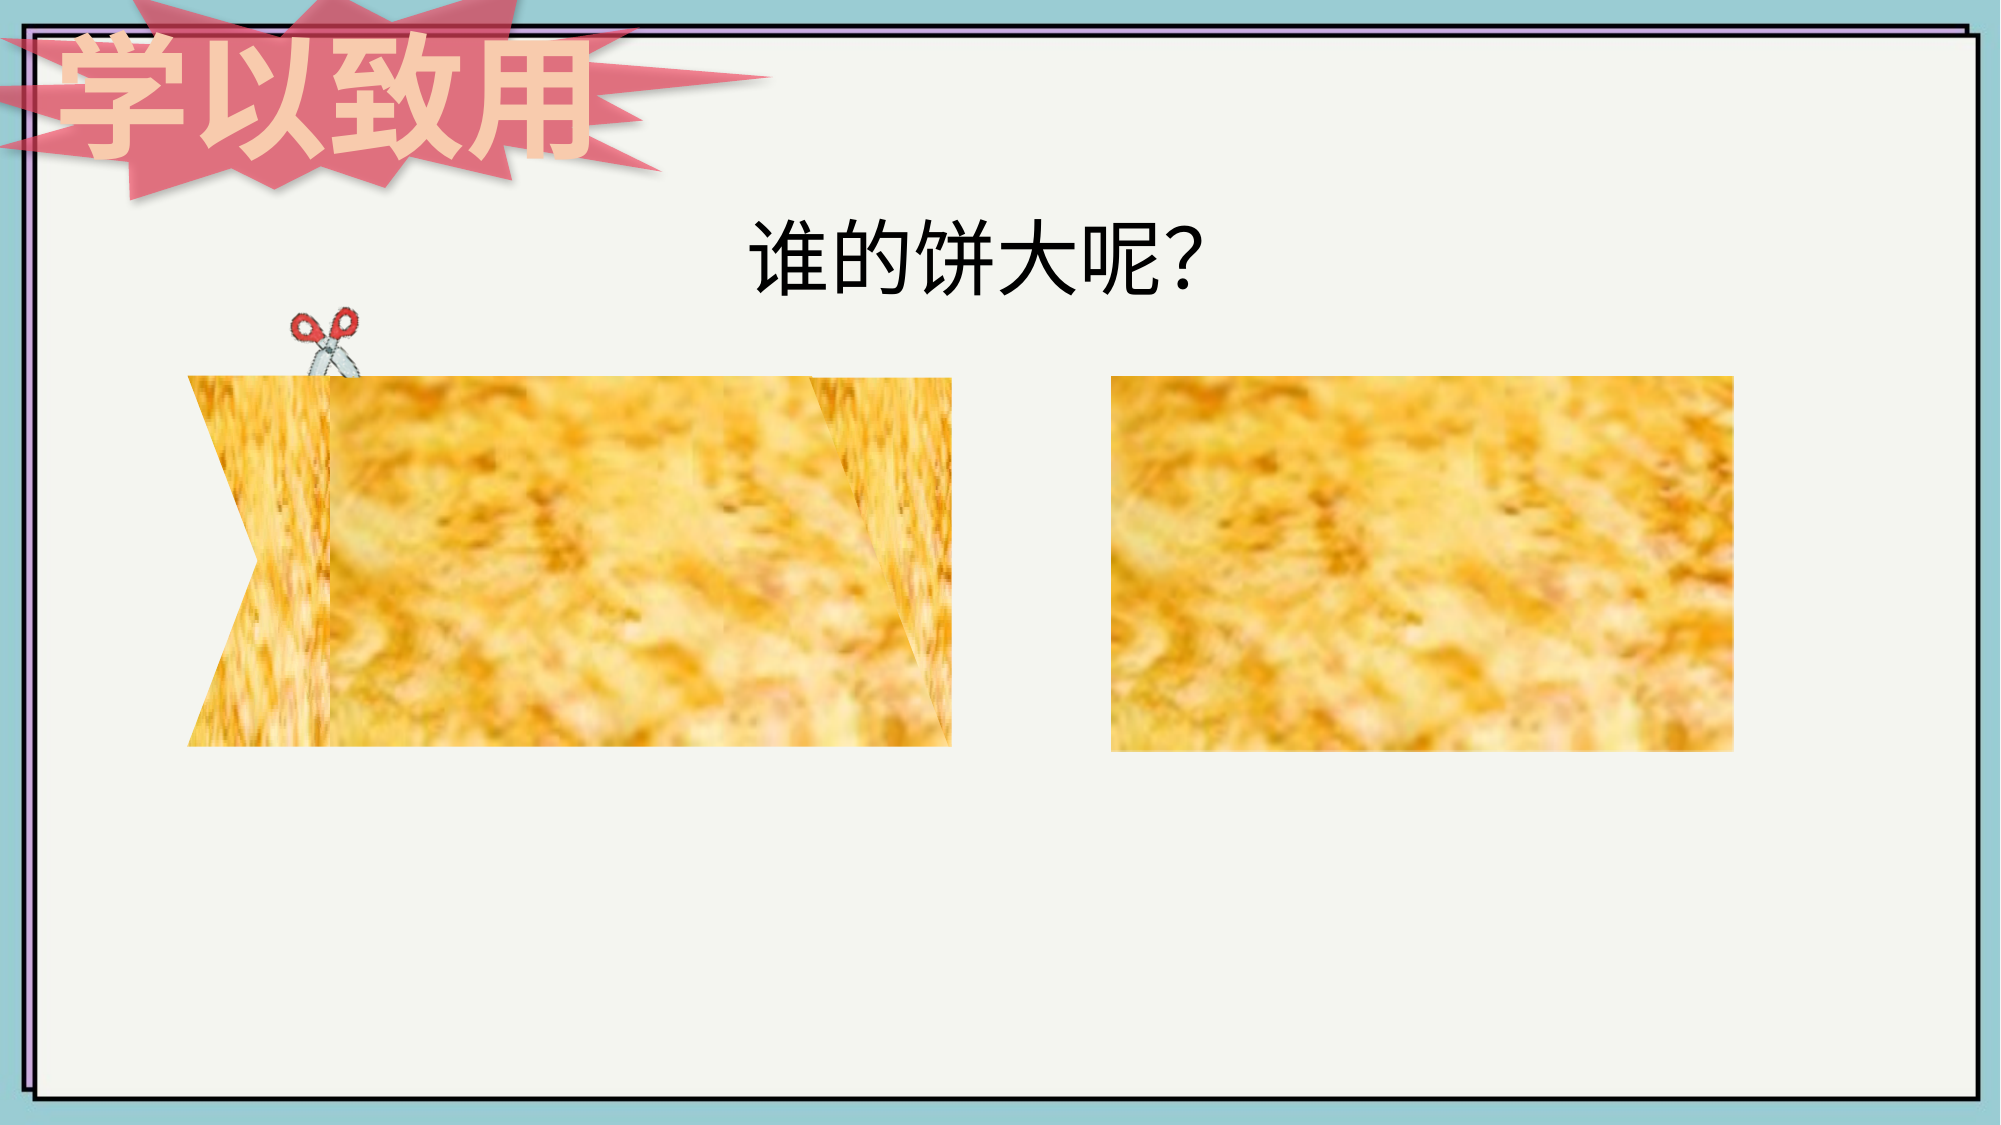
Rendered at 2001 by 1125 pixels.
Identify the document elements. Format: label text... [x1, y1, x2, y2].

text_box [0, 0, 1039, 218]
text_box 谁的饼大呢？ [732, 198, 1262, 314]
text_box [186, 374, 330, 746]
text_box [185, 561, 331, 748]
picture [0, 0, 2001, 1125]
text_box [330, 377, 952, 747]
